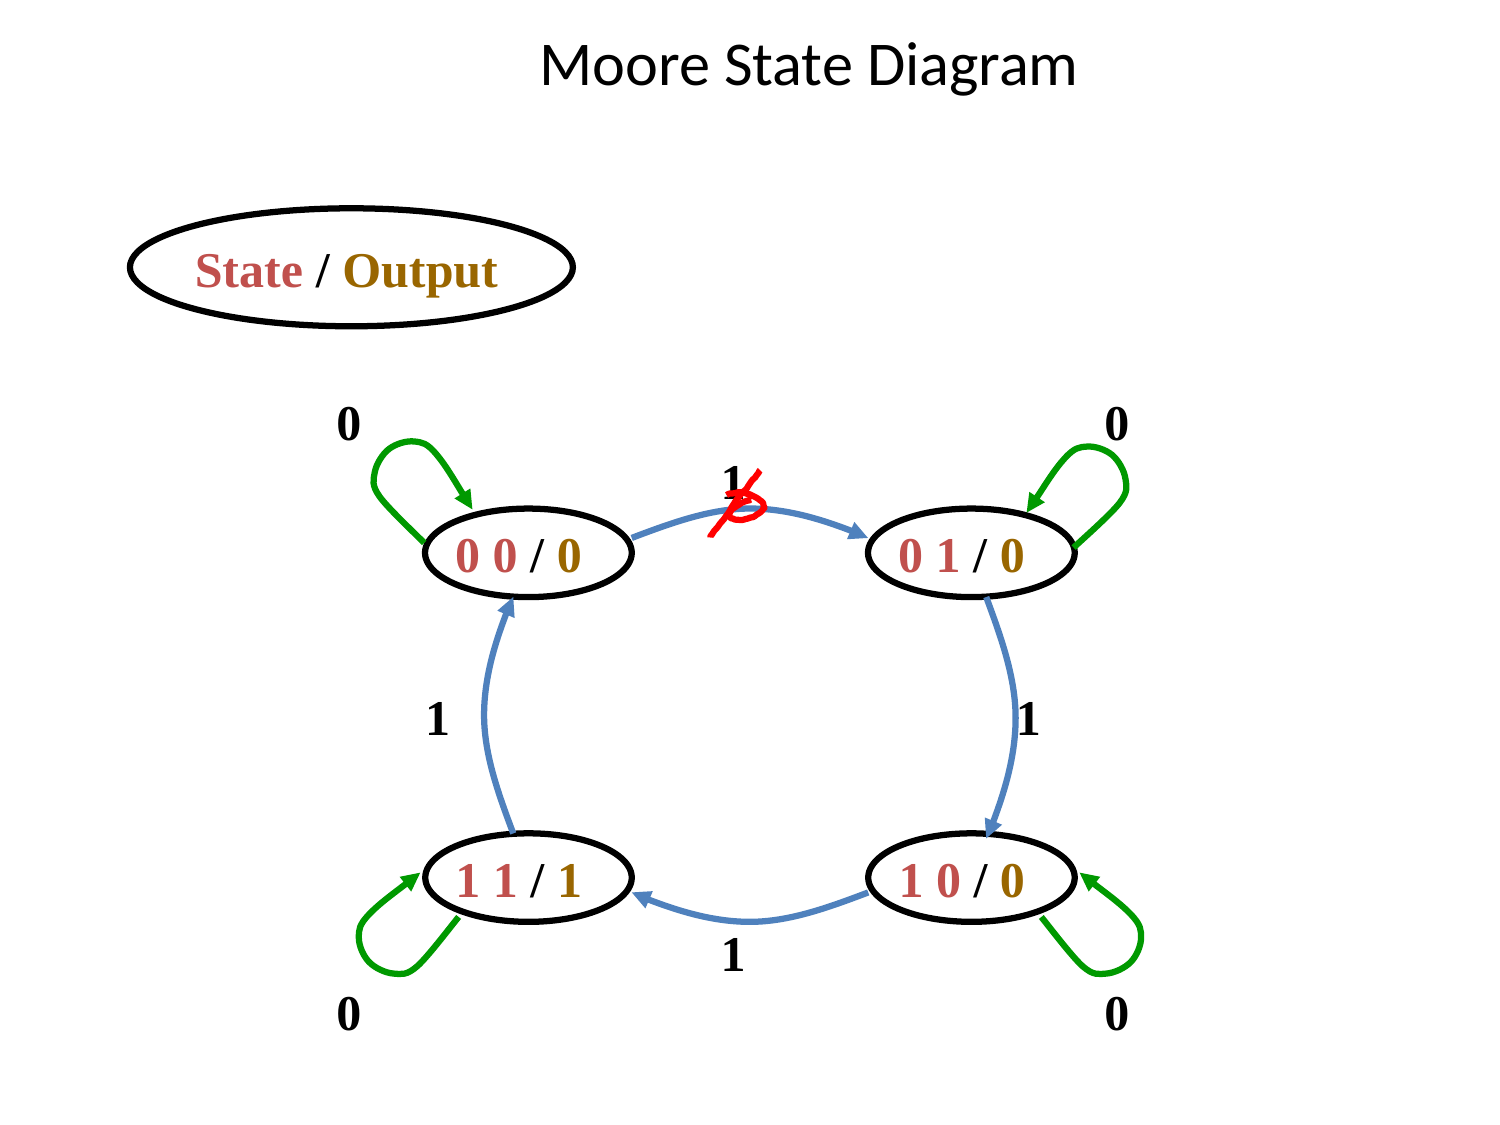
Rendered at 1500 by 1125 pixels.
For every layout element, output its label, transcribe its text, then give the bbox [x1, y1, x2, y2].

text_box [769, 510, 868, 539]
text_box 0 [336, 390, 396, 451]
text_box State / Output [129, 208, 573, 327]
text_box 1 [720, 921, 780, 982]
text_box 0 1 / 0 [867, 508, 1075, 598]
text_box [1026, 446, 1127, 548]
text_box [710, 469, 765, 538]
text_box [485, 597, 514, 834]
text_box [373, 441, 473, 543]
text_box 0 [1104, 980, 1164, 1041]
text_box [631, 891, 869, 921]
text_box 0 [336, 980, 396, 1041]
text_box [985, 597, 1015, 839]
text_box 0 [1104, 390, 1164, 451]
text_box 1 [425, 685, 485, 746]
text_box [1041, 872, 1142, 975]
text_box [358, 872, 459, 975]
text_box [631, 513, 705, 539]
text_box 1 0 / 0 [868, 833, 1075, 922]
text_box 0 0 / 0 [425, 508, 632, 598]
text_box 1 1 / 1 [425, 833, 632, 922]
text_box 1 [720, 449, 780, 510]
title Moore State Diagram [159, 31, 1459, 109]
text_box 1 [1015, 685, 1075, 746]
